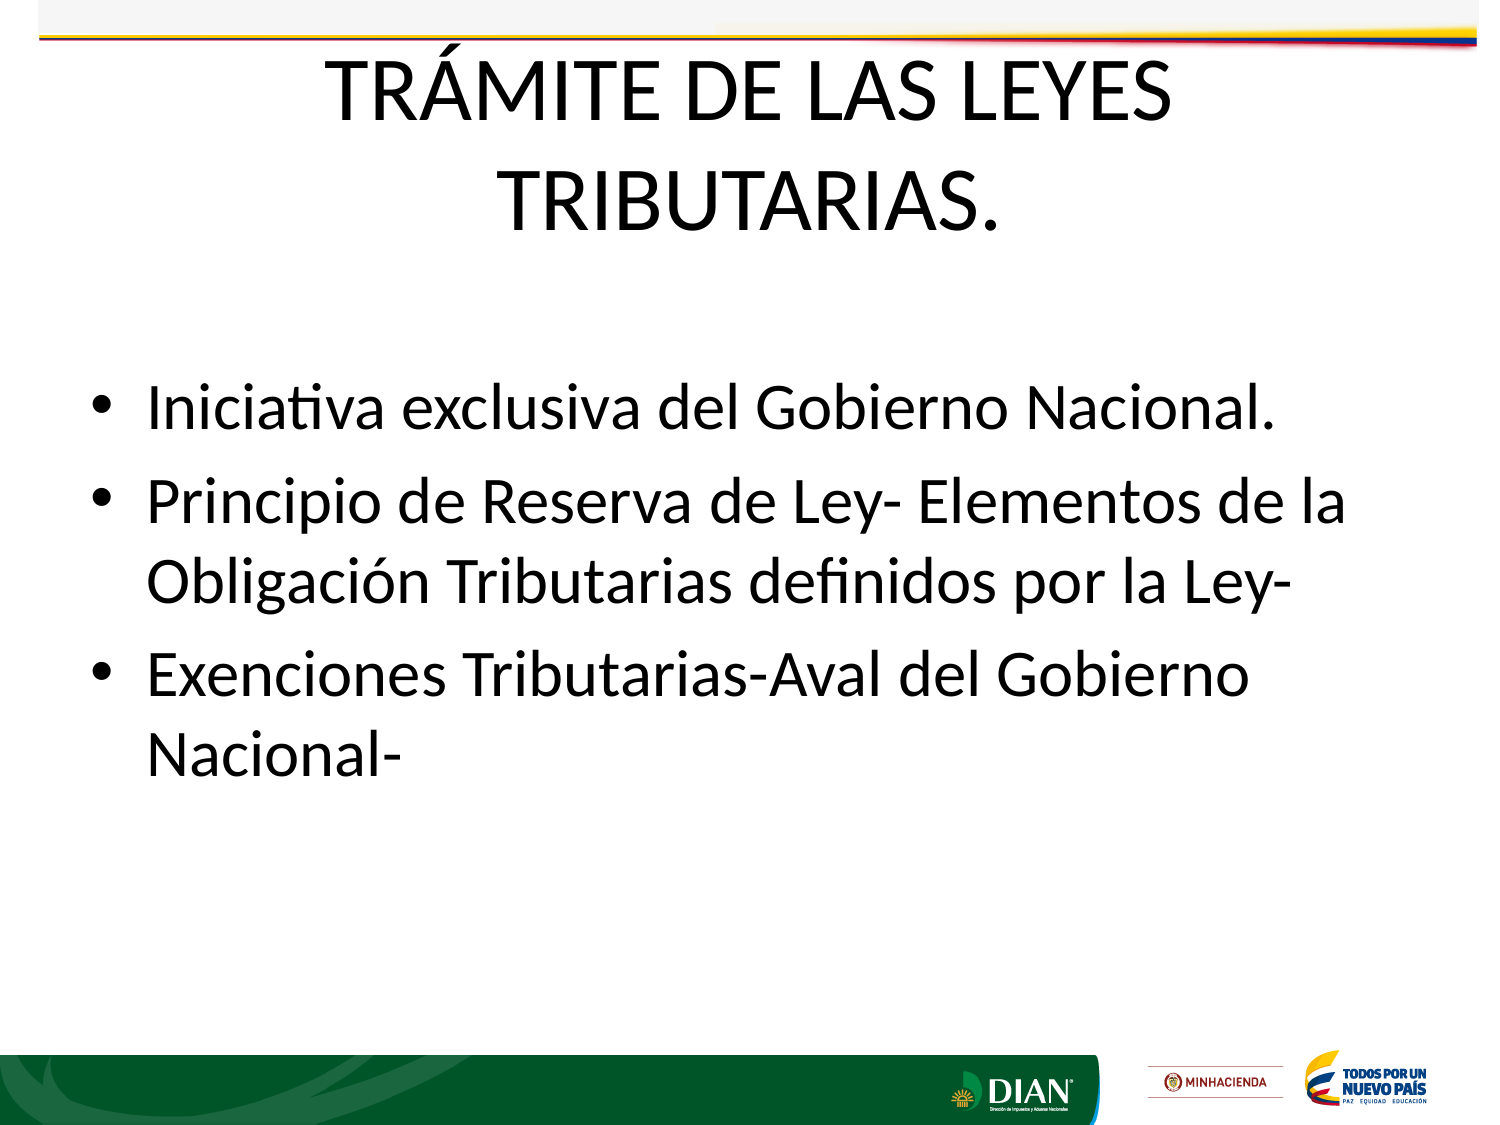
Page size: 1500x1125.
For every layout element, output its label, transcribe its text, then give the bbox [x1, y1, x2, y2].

list Iniciativa exclusiva del Gobierno Nacional. Principio de Reserva de Ley- Elementos de la Obligación Tributarias definidos por la Ley- Exenciones Tributarias-Aval del Gobierno Nacional- [75, 262, 1425, 1005]
title TRÁMITE DE LAS LEYES TRIBUTARIAS. [75, 45, 1425, 233]
picture [0, 0, 1500, 1125]
